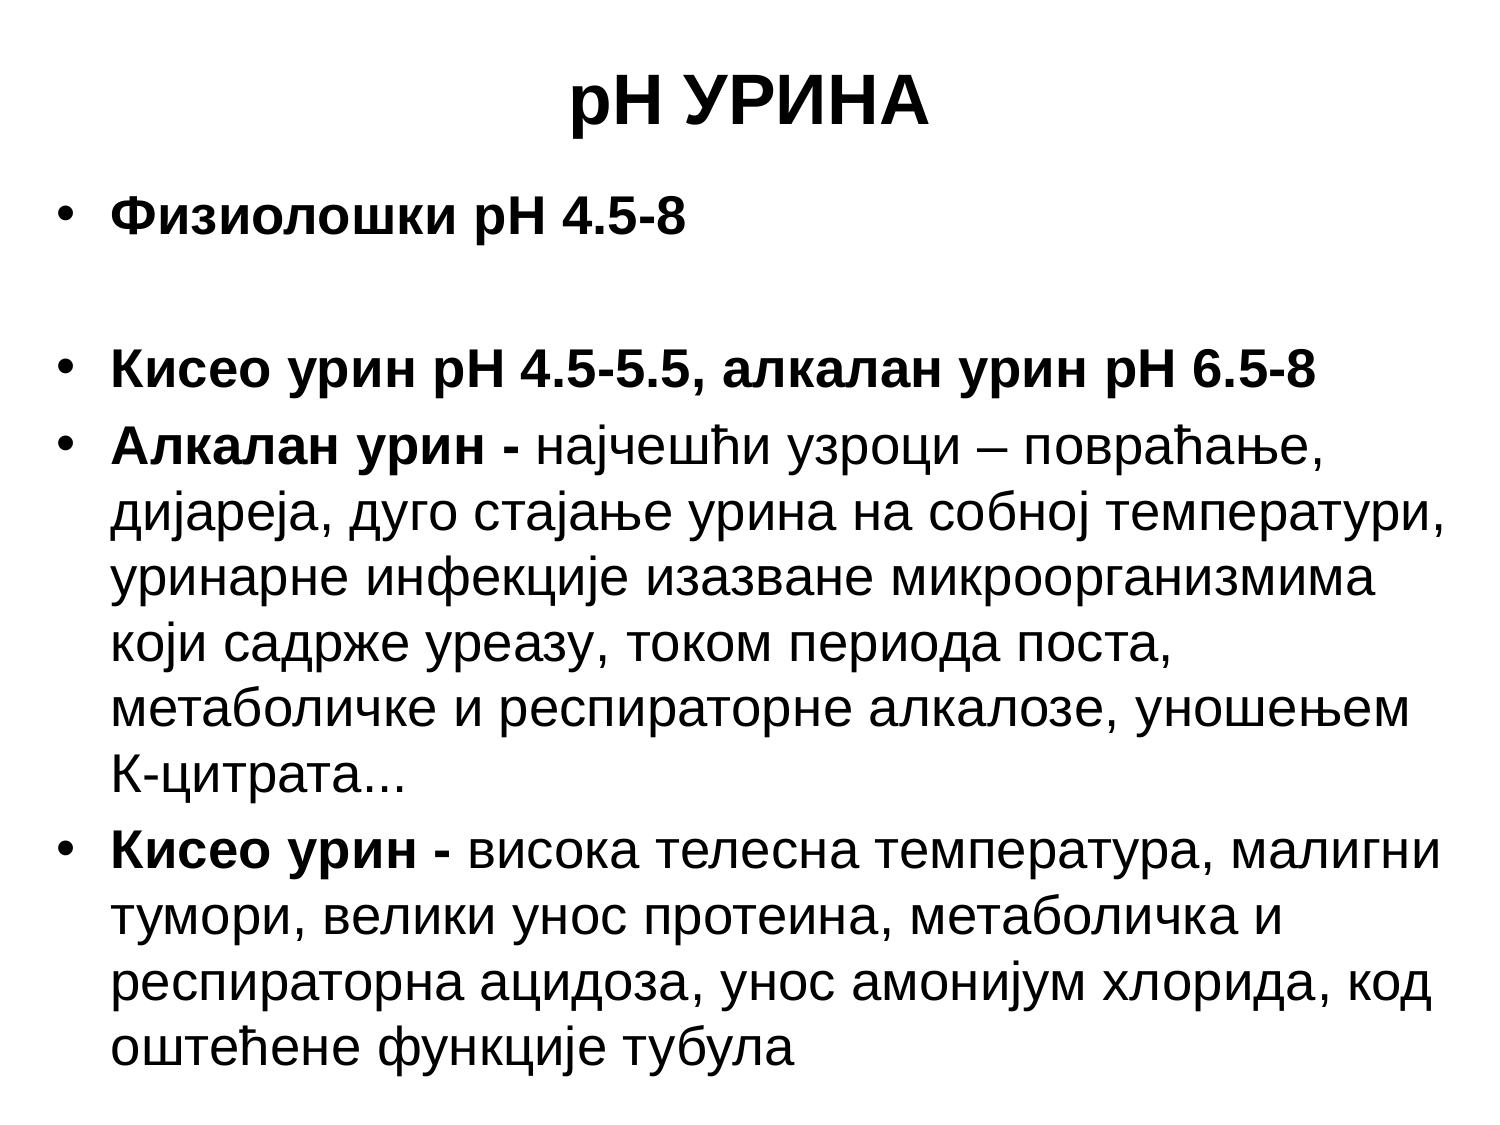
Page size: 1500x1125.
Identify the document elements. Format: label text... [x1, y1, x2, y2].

list Физиолошки рН 4.5-8 Кисео урин рН 4.5-5.5, алкалан урин рН 6.5-8 Алкалан урин - најчешћи узроци – повраћање, дијареја, дуго стајање урина на собној температури, уринарне инфекције изазване микроорганизмима који садрже уреазу, током периода поста, метаболичке и респираторне алкалозе, уношењем К-цитрата... Кисео урин - висока телесна температура, малигни тумори, велики унос протеина, метаболичка и респираторна ацидоза, унос амонијум хлорида, код оштећене функције тубула [41, 172, 1471, 1094]
title рН УРИНА [75, 45, 1425, 172]
